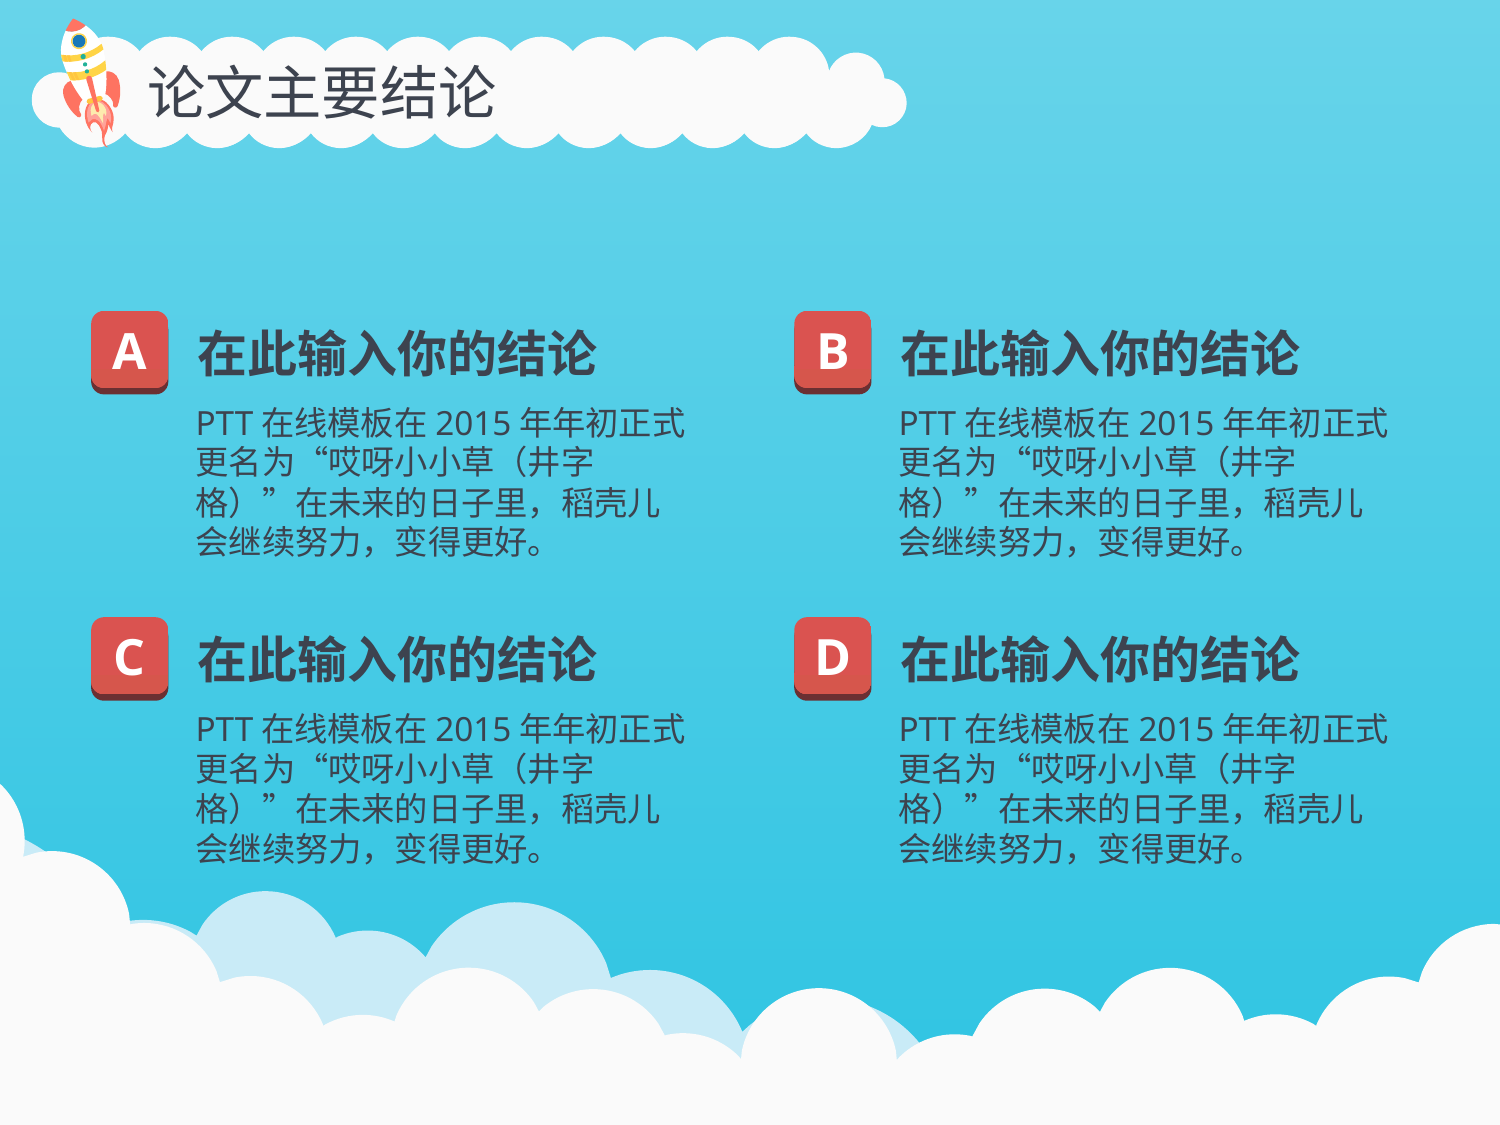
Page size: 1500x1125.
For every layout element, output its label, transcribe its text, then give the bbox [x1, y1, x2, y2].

text_box 在此输入你的结论 [182, 314, 613, 390]
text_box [91, 310, 169, 395]
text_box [794, 310, 872, 395]
text_box 在此输入你的结论 [182, 621, 613, 696]
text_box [31, 18, 907, 149]
text_box 在此输入你的结论 [886, 621, 1316, 696]
text_box PTT在线模板在2015年年初正式更名为“哎呀小小草（井字格）”在未来的日子里，稻壳儿会继续努力，变得更好。 [180, 394, 706, 569]
text_box 在此输入你的结论 [886, 314, 1316, 390]
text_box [794, 617, 872, 701]
text_box PTT在线模板在2015年年初正式更名为“哎呀小小草（井字格）”在未来的日子里，稻壳儿会继续努力，变得更好。 [883, 700, 1409, 876]
text_box PTT在线模板在2015年年初正式更名为“哎呀小小草（井字格）”在未来的日子里，稻壳儿会继续努力，变得更好。 [883, 394, 1409, 569]
text_box PTT在线模板在2015年年初正式更名为“哎呀小小草（井字格）”在未来的日子里，稻壳儿会继续努力，变得更好。 [180, 700, 706, 876]
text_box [91, 617, 169, 701]
